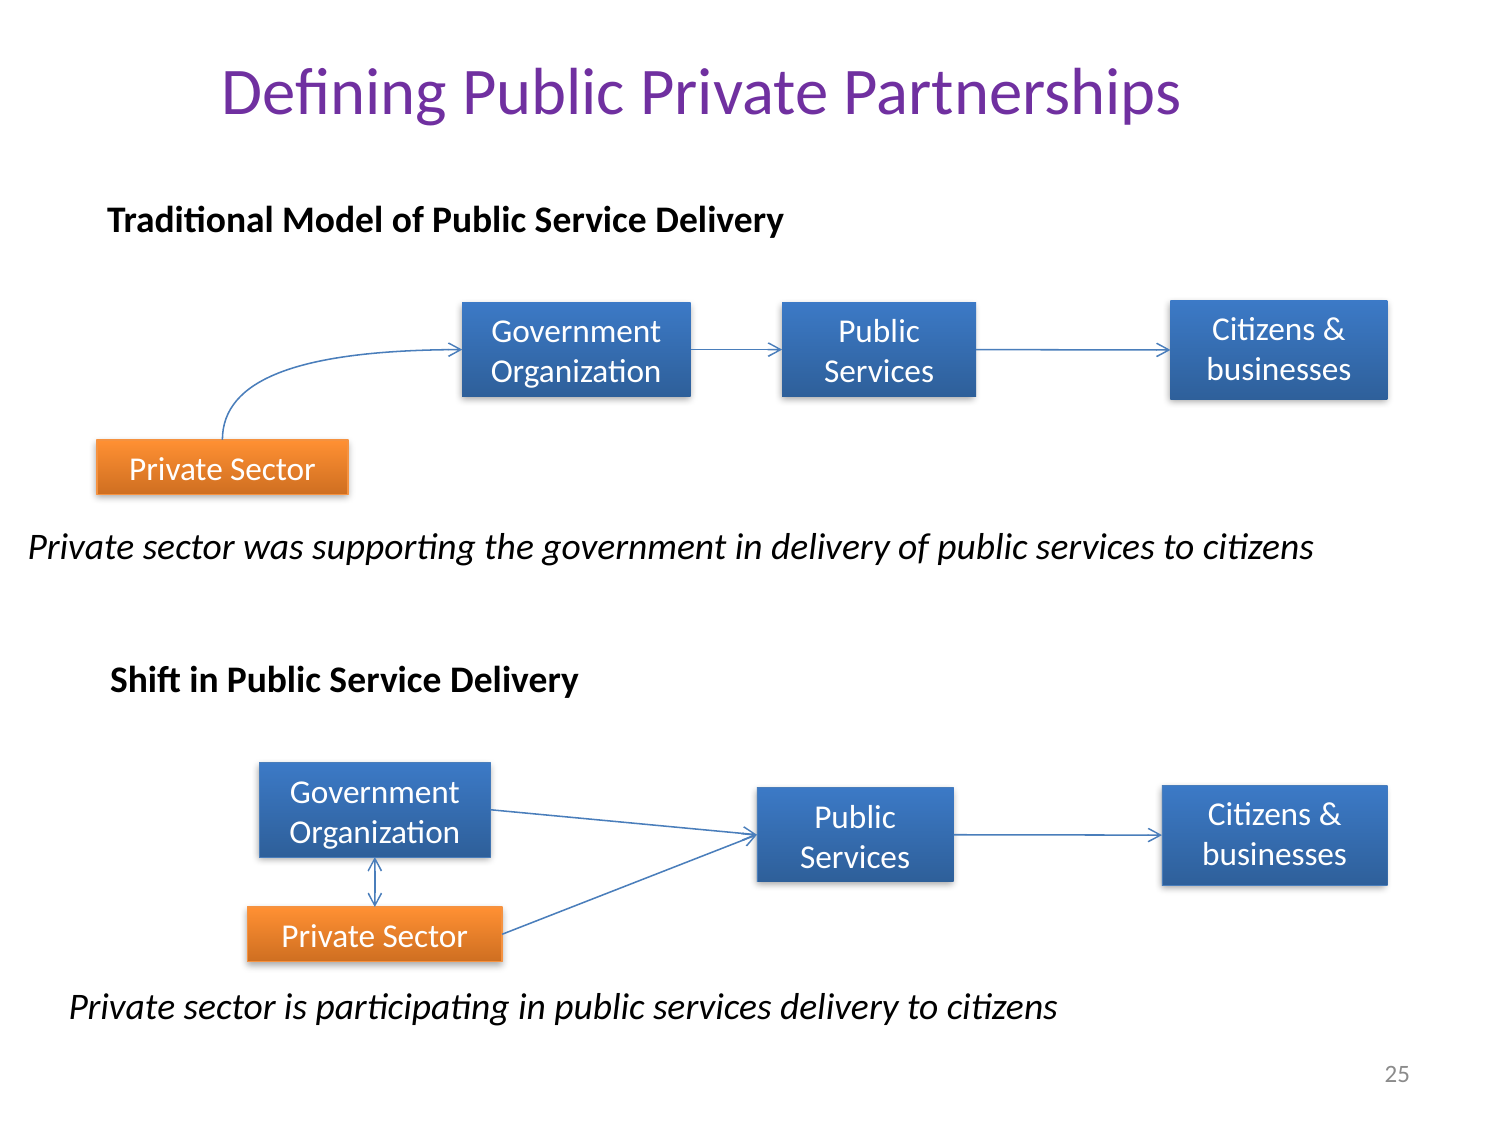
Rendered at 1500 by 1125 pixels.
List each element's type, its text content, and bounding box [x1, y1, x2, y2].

title Defining Public Private Partnerships [76, 13, 1327, 163]
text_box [62, 187, 1388, 576]
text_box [73, 647, 1388, 1036]
slide_number 25 [1074, 1042, 1425, 1103]
